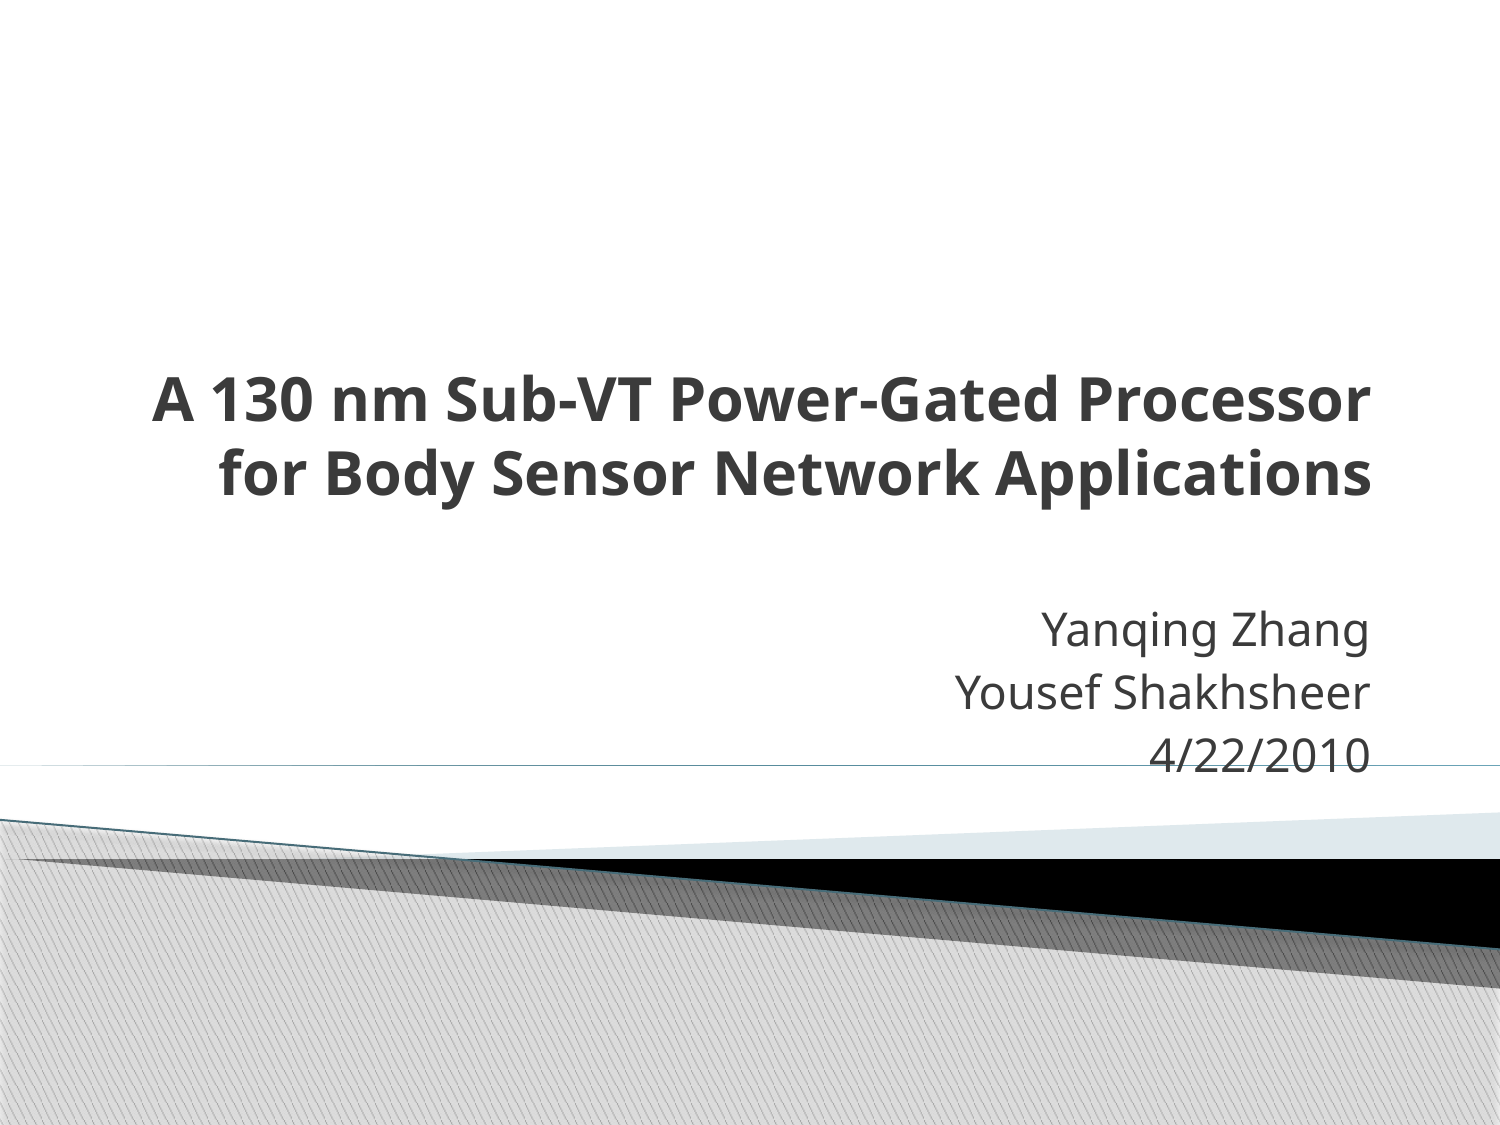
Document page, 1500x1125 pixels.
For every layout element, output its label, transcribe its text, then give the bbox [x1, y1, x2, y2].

subtitle Yanqing Zhang Yousef Shakhsheer 4/22/2010 [112, 592, 1388, 790]
title A 130 nm Sub-VT Power-Gated Processor for Body Sensor Network Applications [112, 287, 1388, 588]
picture [5, 859, 1500, 989]
